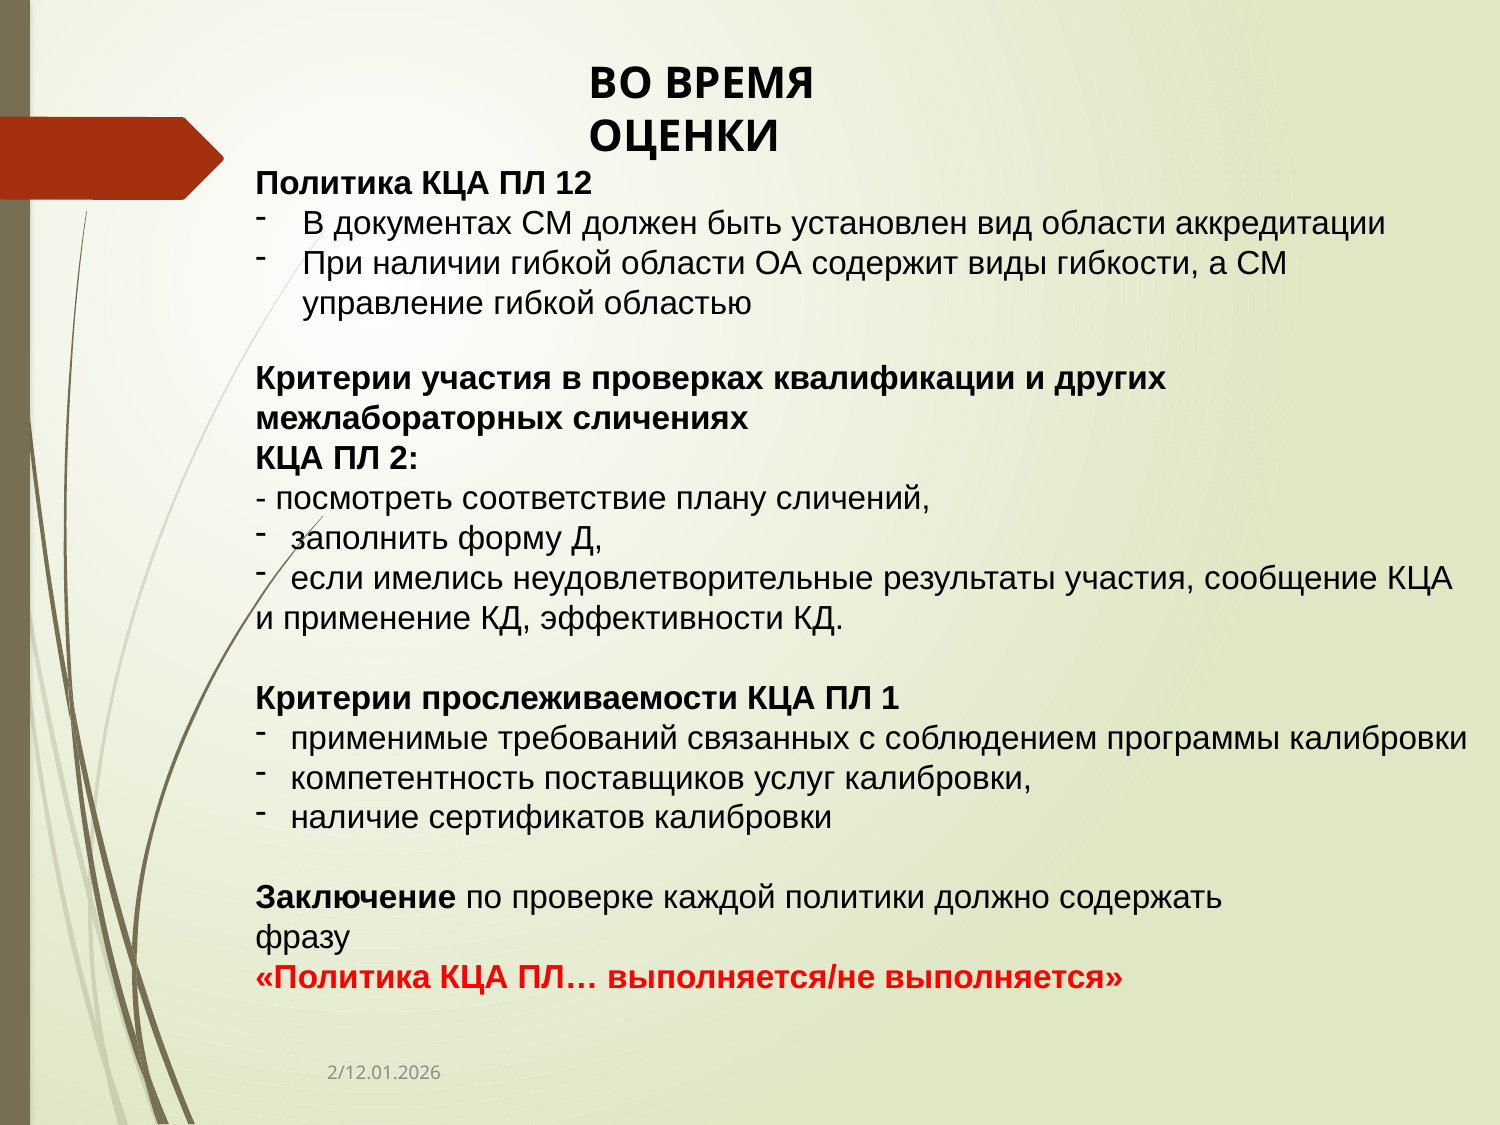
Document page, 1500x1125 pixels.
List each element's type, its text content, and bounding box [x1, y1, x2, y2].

text_box Заключение по проверке каждой политики должно содержать фразу «Политика КЦА ПЛ… выполняется/не выполняется» [240, 867, 1269, 1003]
text_box ВО ВРЕМЯ ОЦЕНКИ [573, 47, 1016, 168]
text_box Критерии участия в проверках квалификации и других межлабораторных сличениях КЦА ПЛ 2: - посмотреть соответствие плану сличений, заполнить форму Д, если имелись неудовлетворительные результаты участия, сообщение КЦА и применение КД, эффективности КД. Критерии прослеживаемости КЦА ПЛ 1 применимые требований связанных с соблюдением программы калибровки компетентность поставщиков услуг калибровки, наличие сертификатов калибровки [240, 349, 1500, 843]
text_box Политика КЦА ПЛ 12 В документах СМ должен быть установлен вид области аккредитации При наличии гибкой области ОА содержит виды гибкости, а СМ управление гибкой областью [240, 153, 1437, 329]
footer 2/12.01.2026 [312, 1042, 1250, 1102]
